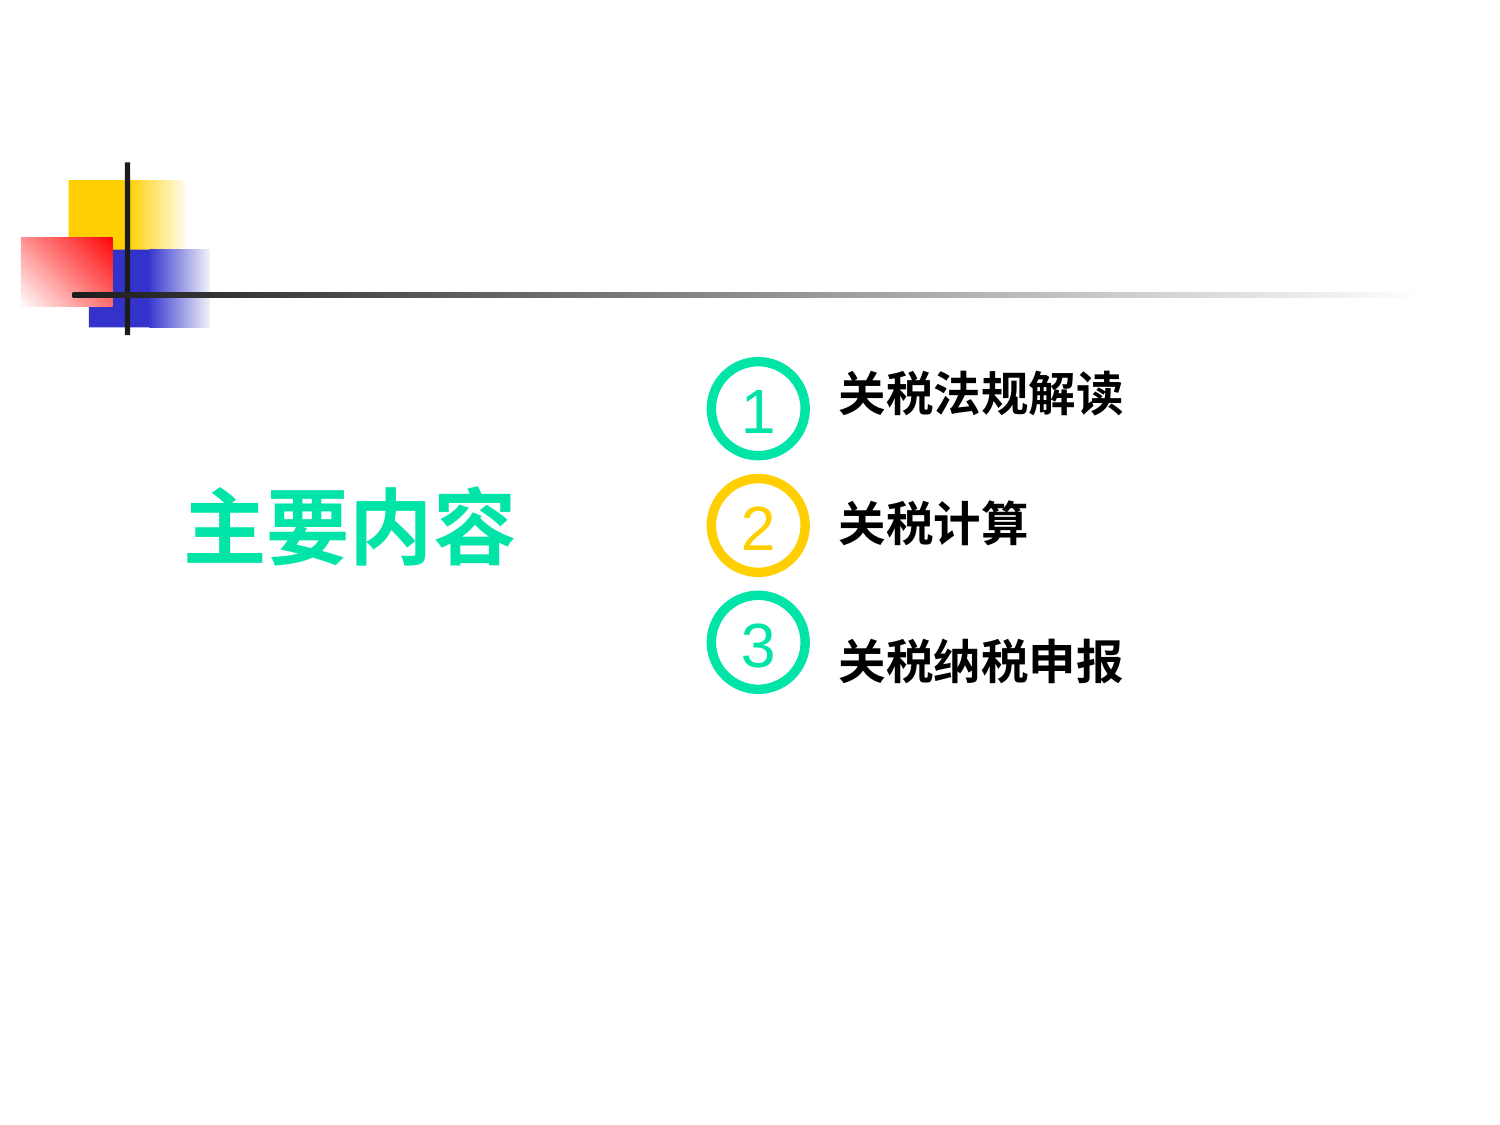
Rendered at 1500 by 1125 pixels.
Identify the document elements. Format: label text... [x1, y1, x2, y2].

text_box 1 [711, 361, 806, 456]
text_box 关税计算 [838, 493, 1155, 576]
text_box 2 [711, 478, 806, 573]
text_box 3 [711, 595, 806, 690]
text_box 关税纳税申报 [838, 631, 1209, 689]
text_box 主要内容 [182, 475, 518, 576]
text_box 关税法规解读 [838, 363, 1226, 446]
